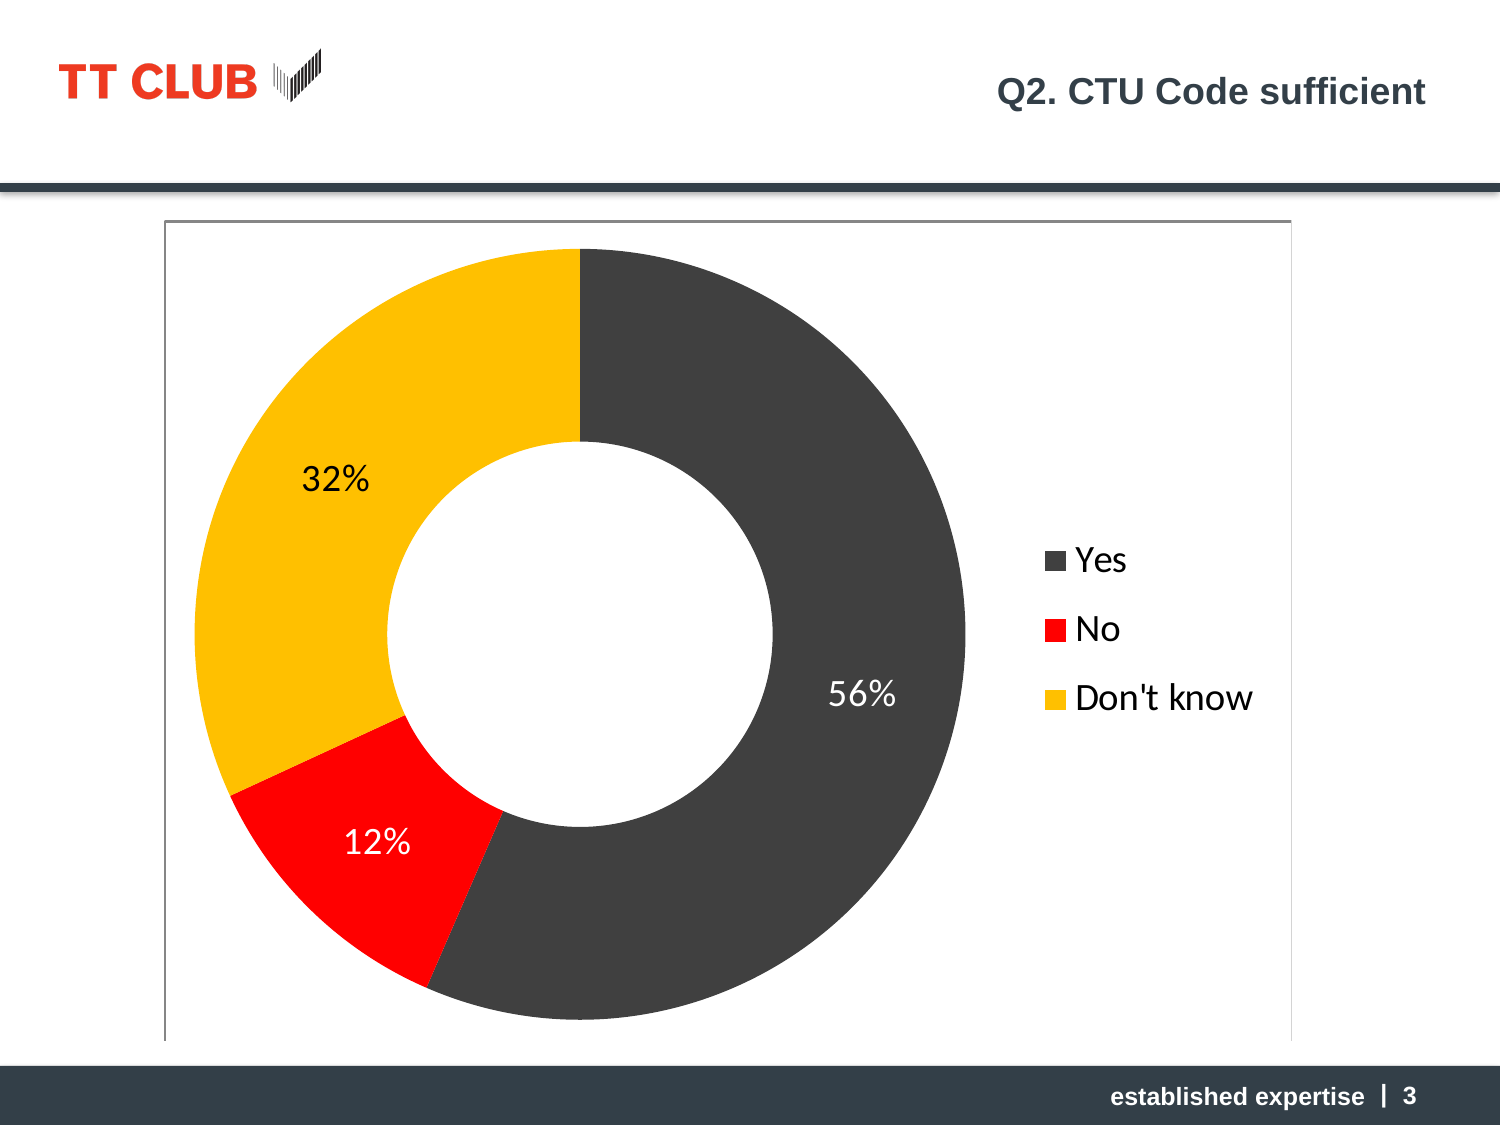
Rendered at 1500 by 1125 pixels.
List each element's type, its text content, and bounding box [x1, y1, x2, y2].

text_box 3 [1402, 1065, 1500, 1125]
text_box established expertise [59, 1065, 1366, 1125]
picture [59, 48, 321, 103]
picture [163, 220, 1292, 1041]
text_box Q2. CTU Code sufficient [364, 60, 1442, 184]
